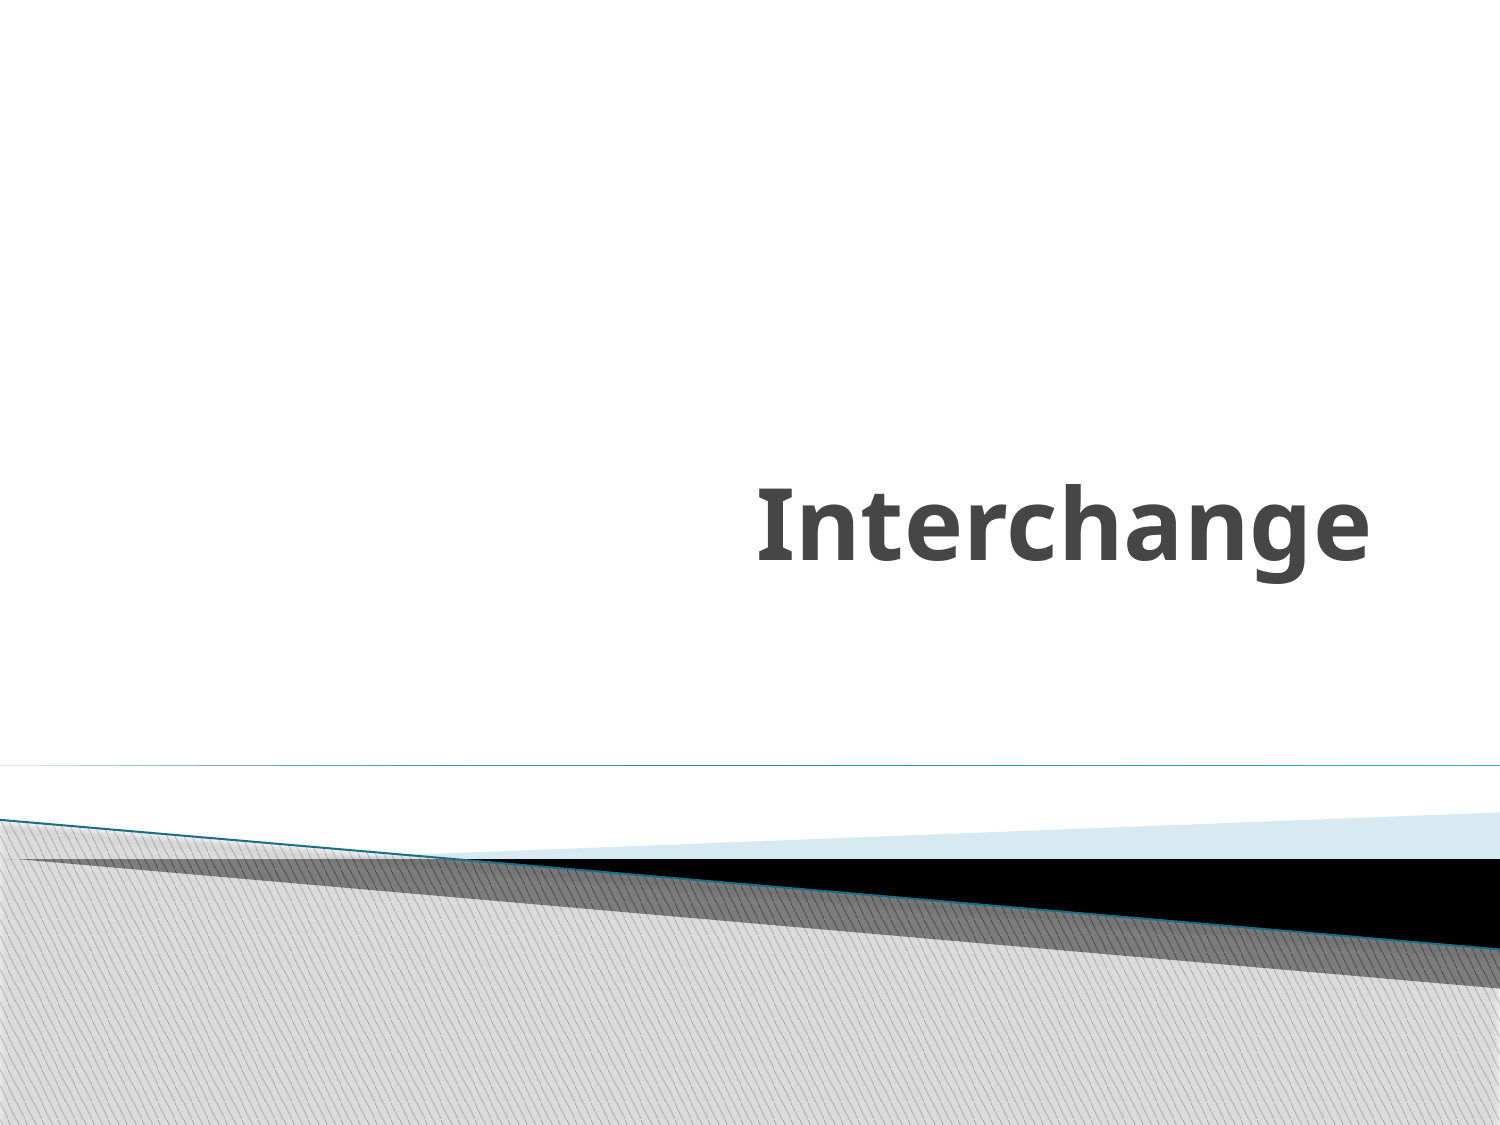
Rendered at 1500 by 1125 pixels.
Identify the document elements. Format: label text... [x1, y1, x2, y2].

picture [5, 859, 1500, 989]
title Interchange [112, 287, 1388, 588]
